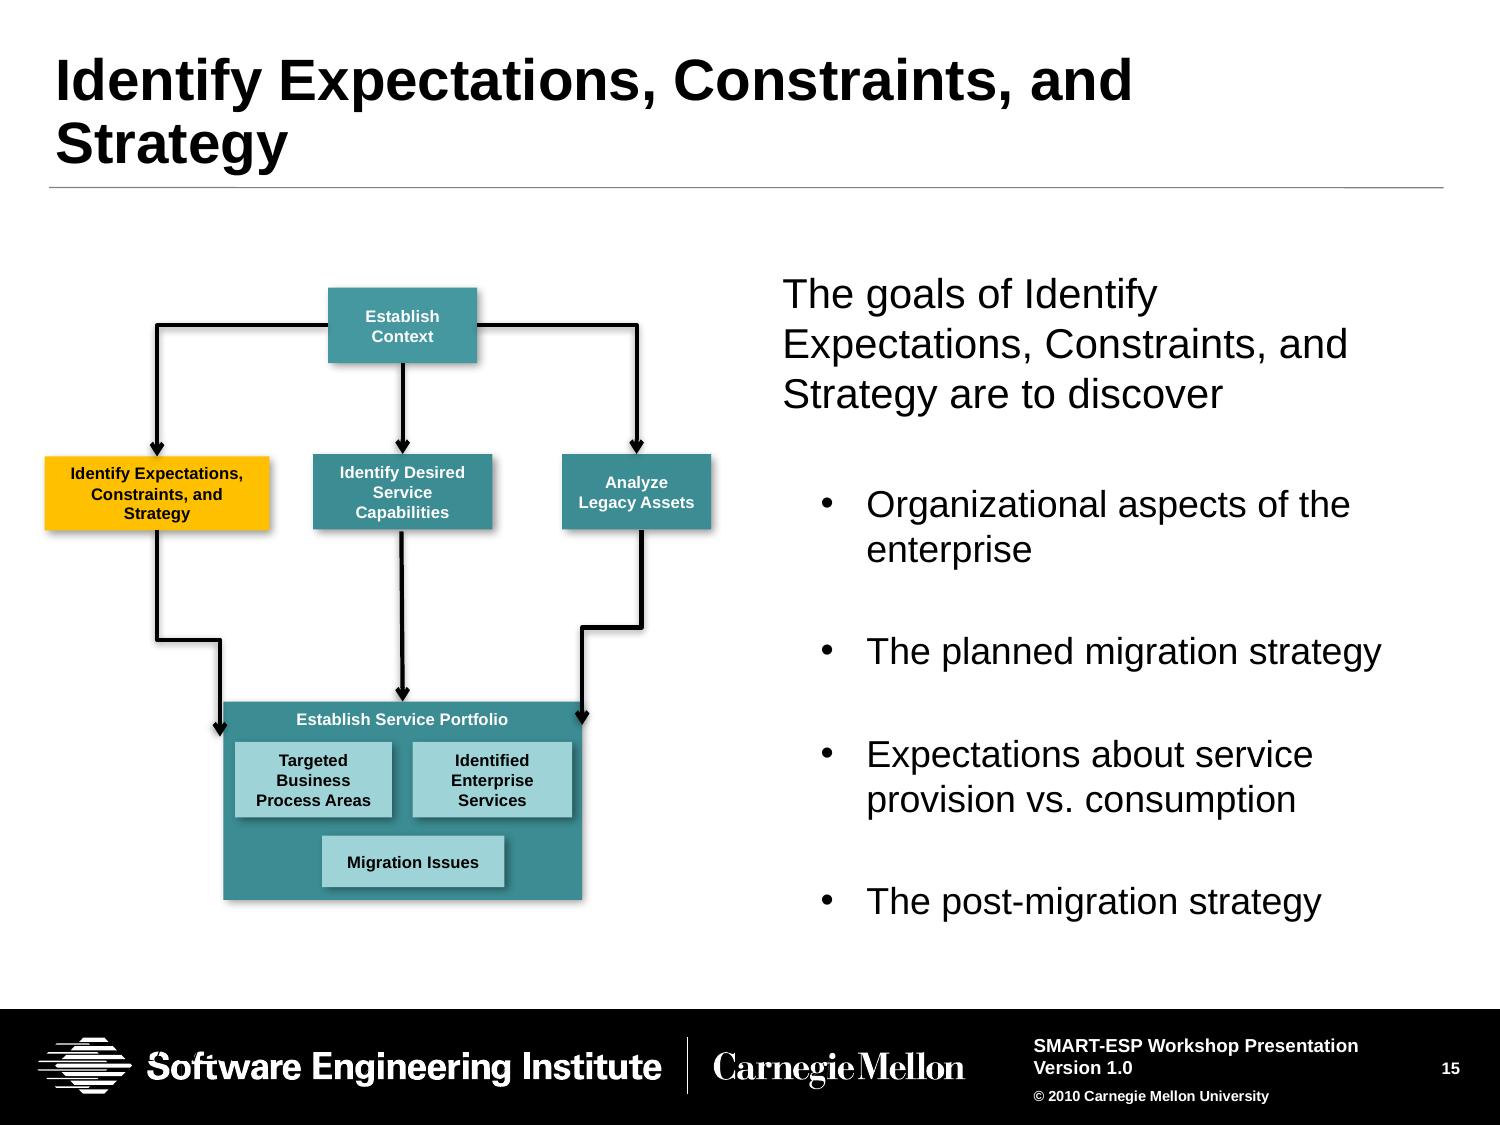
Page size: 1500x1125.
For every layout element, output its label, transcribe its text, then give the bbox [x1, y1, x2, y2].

title Identify Expectations, Constraints, and Strategy [55, 49, 1451, 178]
list The goals of Identify Expectations, Constraints, and Strategy are to discover Organizational aspects of the enterprise The planned migration strategy Expectations about service provision vs. consumption The post-migration strategy [782, 266, 1421, 918]
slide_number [112, 1024, 426, 1101]
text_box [44, 287, 712, 901]
